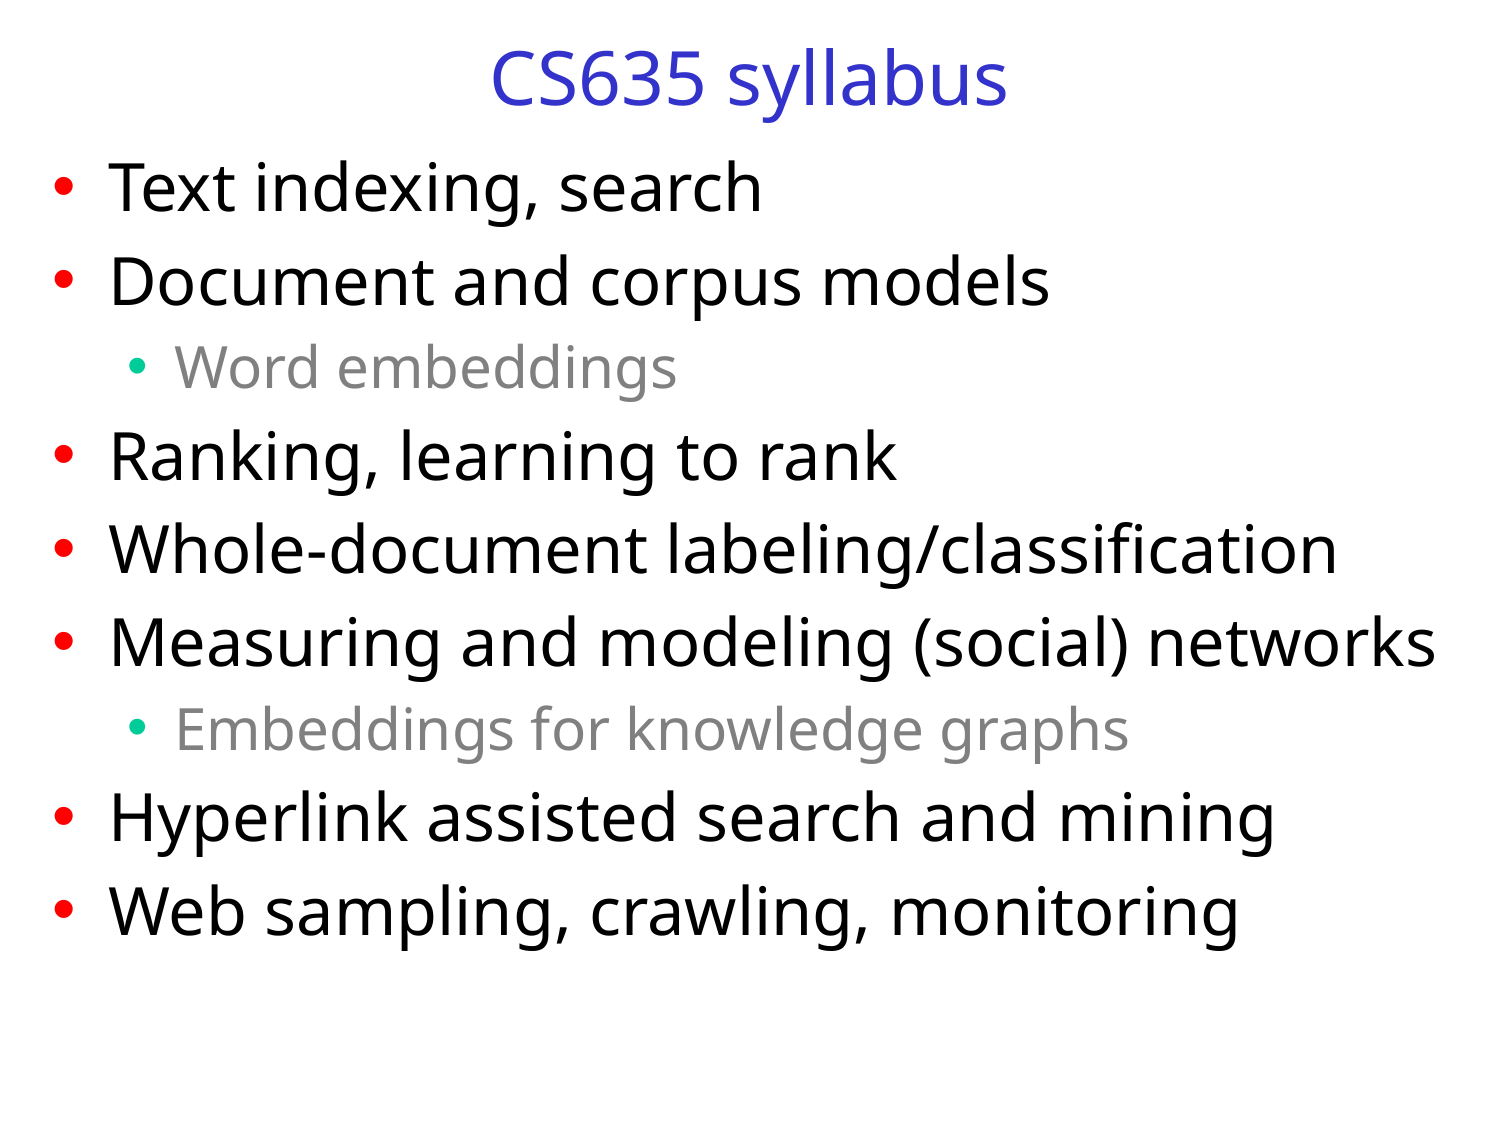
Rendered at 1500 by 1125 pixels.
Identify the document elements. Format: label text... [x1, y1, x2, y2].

title CS635 syllabus [37, 29, 1463, 121]
list Text indexing, search Document and corpus models Word embeddings Ranking, learning to rank Whole-document labeling/classification Measuring and modeling (social) networks Embeddings for knowledge graphs Hyperlink assisted search and mining Web sampling, crawling, monitoring [37, 137, 1463, 1076]
